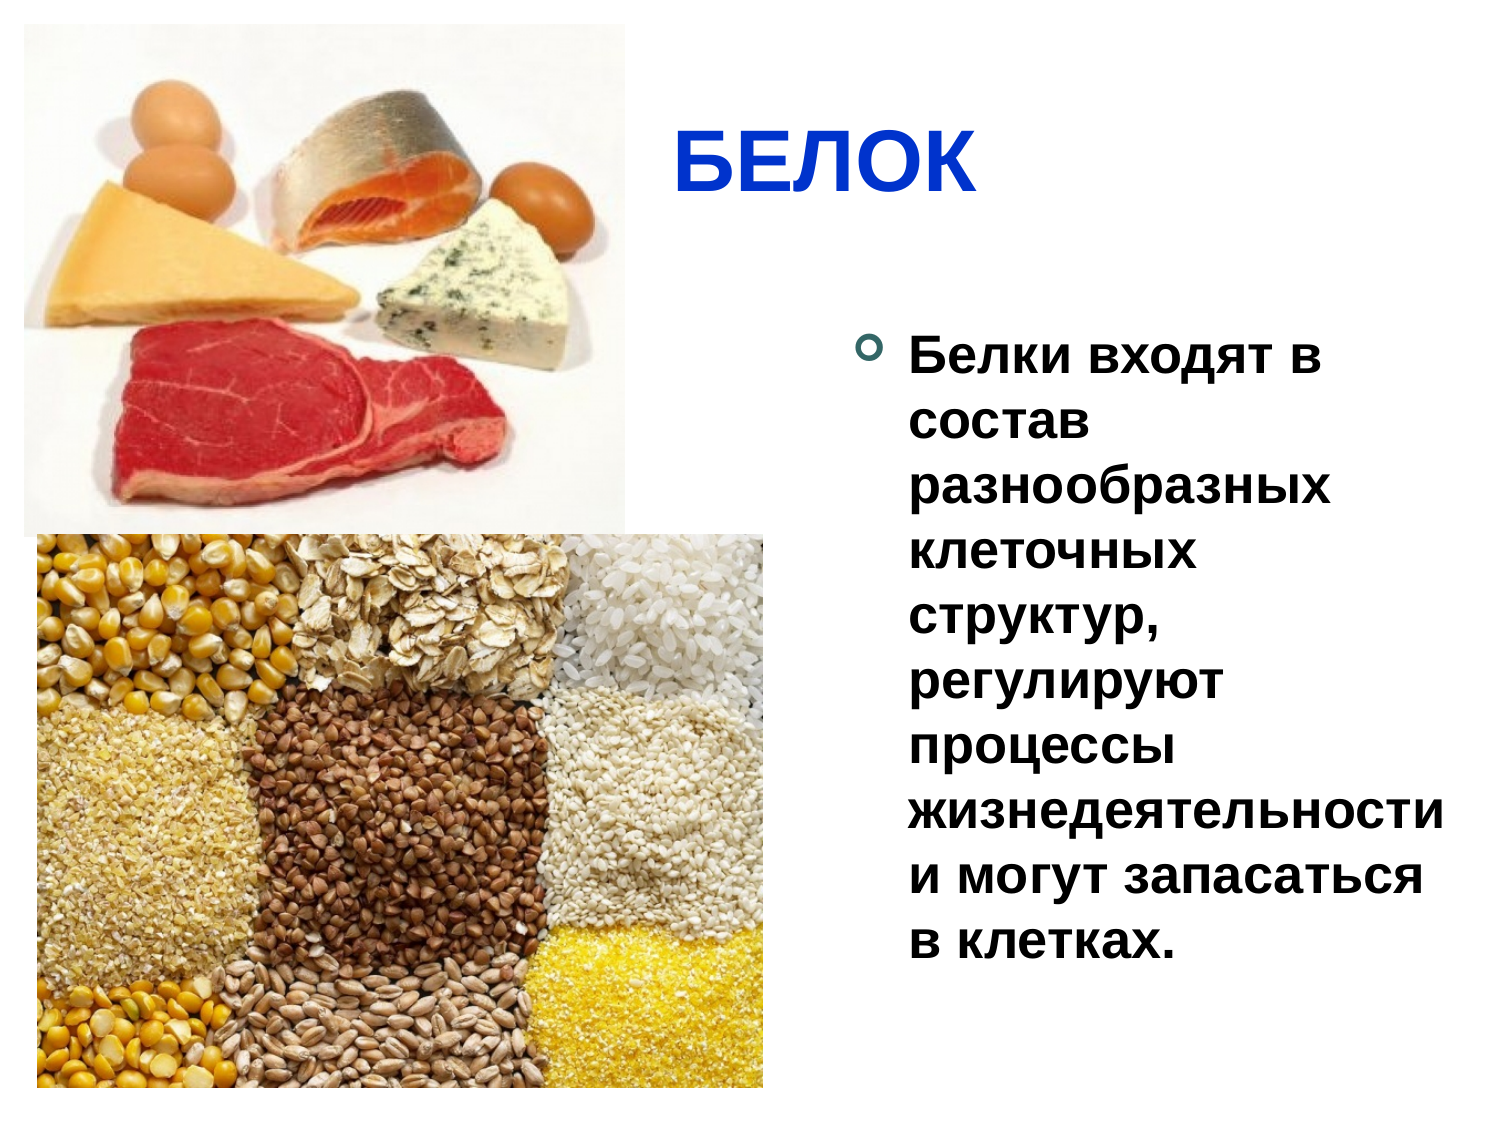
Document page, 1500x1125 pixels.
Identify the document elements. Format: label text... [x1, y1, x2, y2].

text_box БЕЛОК [630, 31, 1400, 282]
text_box Белки входят в состав разнообразных клеточных структур, регулируют процессы жизнедеятельности и могут запасаться в клетках. [837, 312, 1463, 988]
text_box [24, 24, 625, 537]
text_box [37, 534, 763, 1088]
